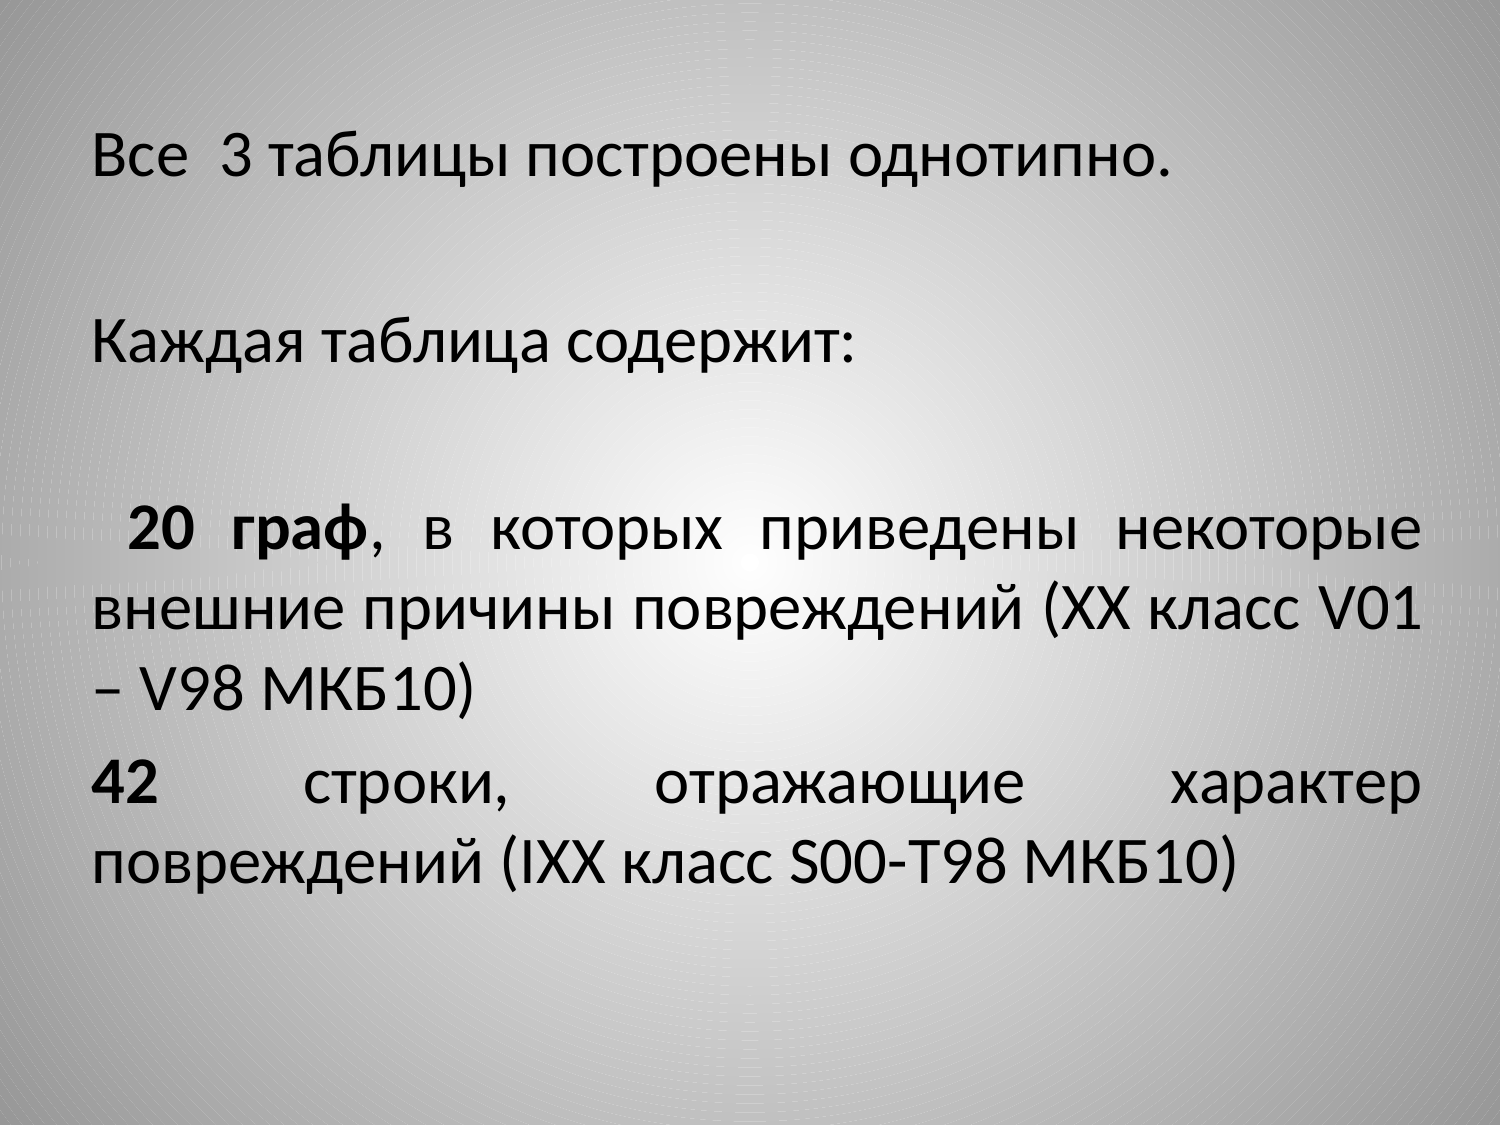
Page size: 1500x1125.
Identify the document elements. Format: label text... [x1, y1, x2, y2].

list Все 3 таблицы построены однотипно. Каждая таблица содержит: 20 граф, в которых приведены некоторые внешние причины повреждений (ХХ класс V01 – V98 МКБ10) 42 строки, отражающие характер повреждений (IXX класс S00-T98 МКБ10) [76, 101, 1439, 988]
